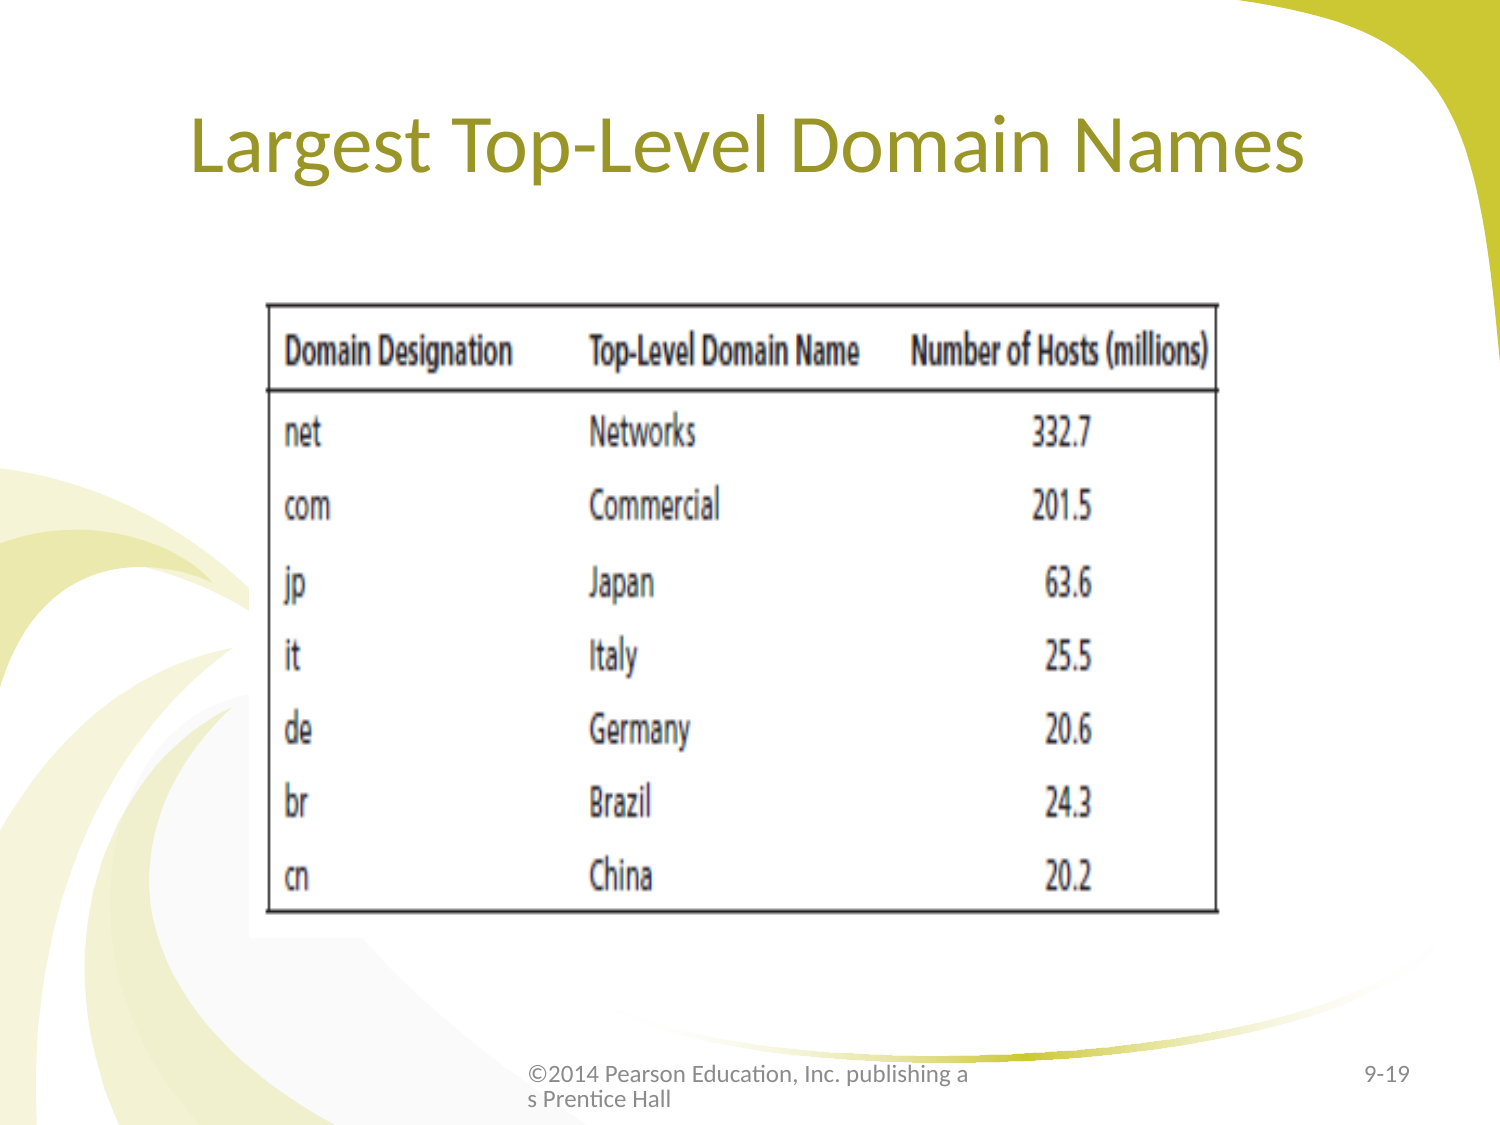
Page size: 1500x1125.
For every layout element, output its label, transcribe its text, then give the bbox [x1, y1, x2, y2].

slide_number 9-19 [1074, 1042, 1425, 1103]
picture [249, 274, 1251, 938]
footer ©2014 Pearson Education, Inc. publishing as Prentice Hall [512, 1042, 988, 1103]
title Largest Top-Level Domain Names [174, 45, 1425, 233]
